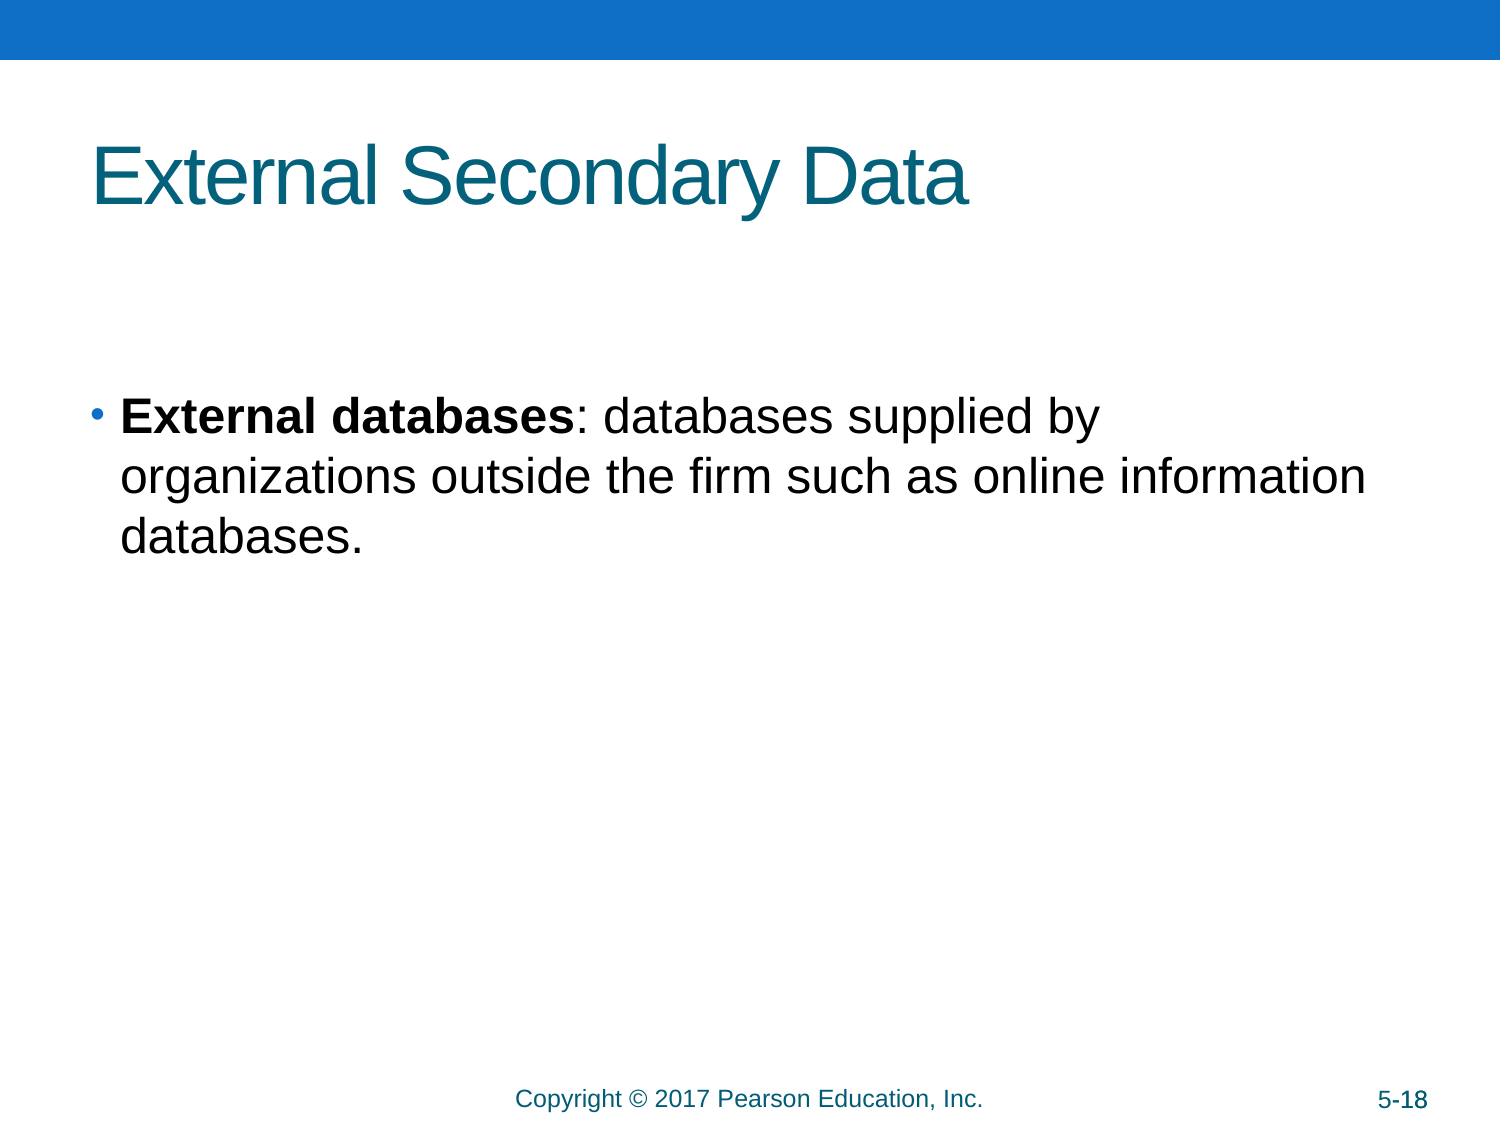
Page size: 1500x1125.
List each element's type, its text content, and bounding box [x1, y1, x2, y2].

list External databases: databases supplied by organizations outside the firm such as online information databases. [75, 376, 1425, 1125]
title External Secondary Data [75, 90, 1425, 253]
